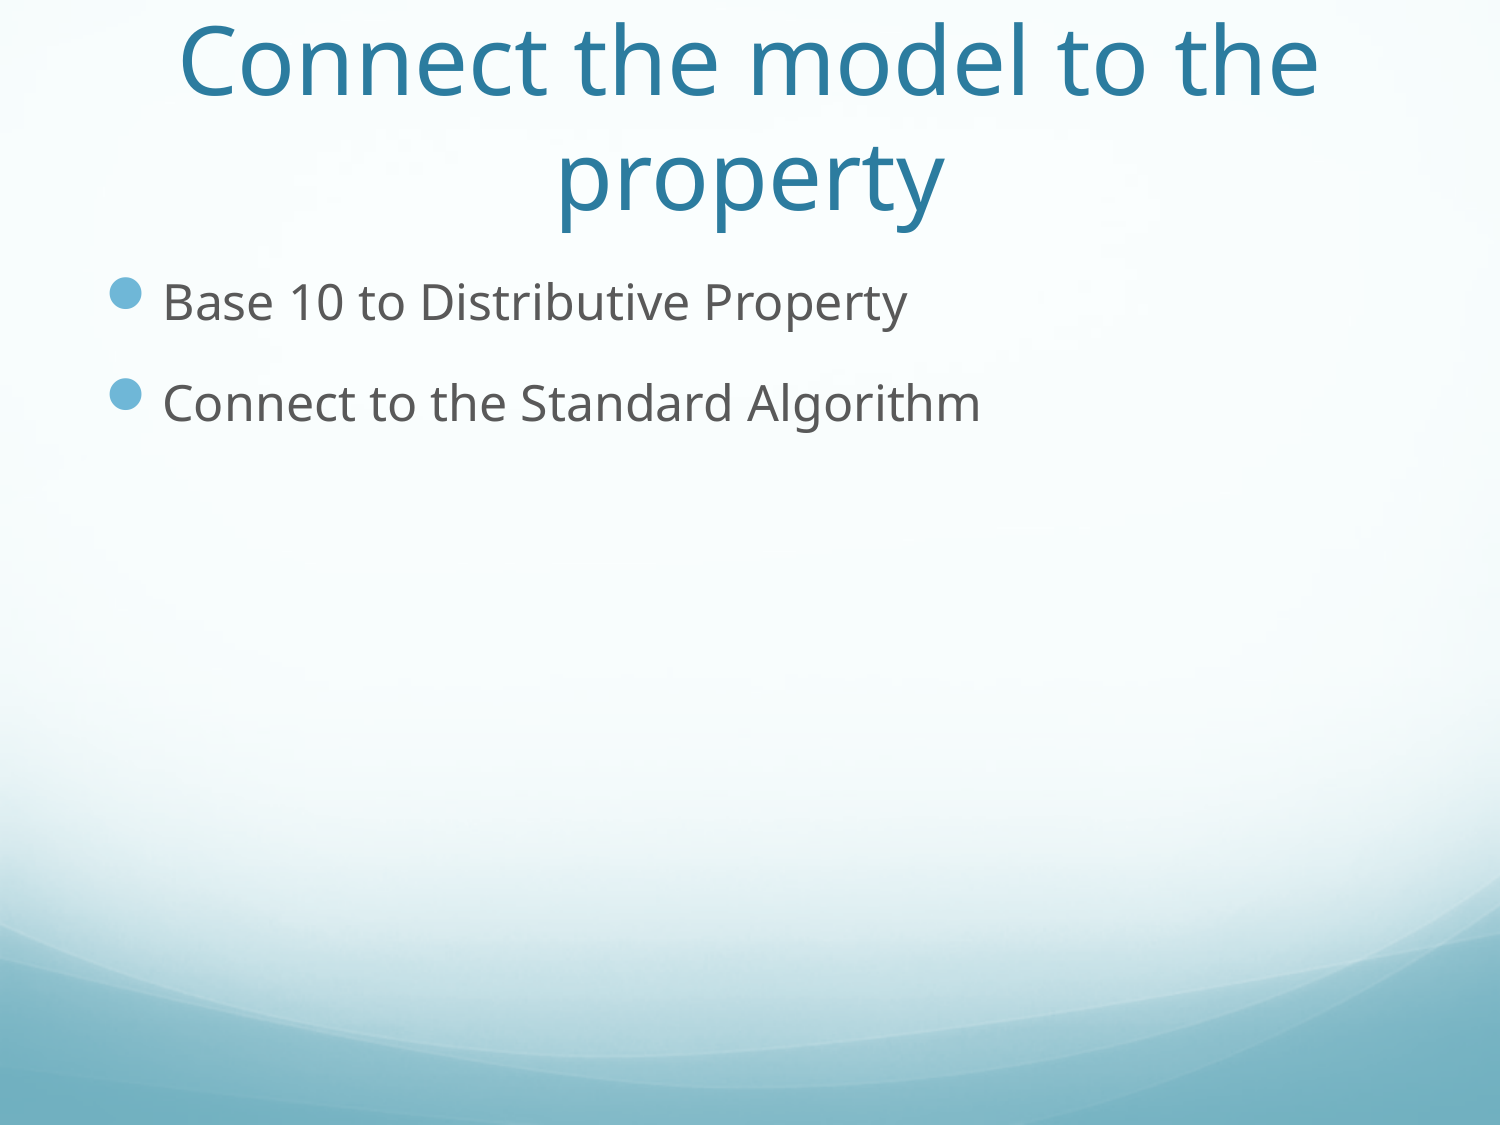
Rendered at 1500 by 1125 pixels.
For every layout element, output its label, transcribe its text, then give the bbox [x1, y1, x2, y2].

list Base 10 to Distributive Property Connect to the Standard Algorithm [90, 262, 1410, 975]
title Connect the model to the property [90, 17, 1410, 237]
